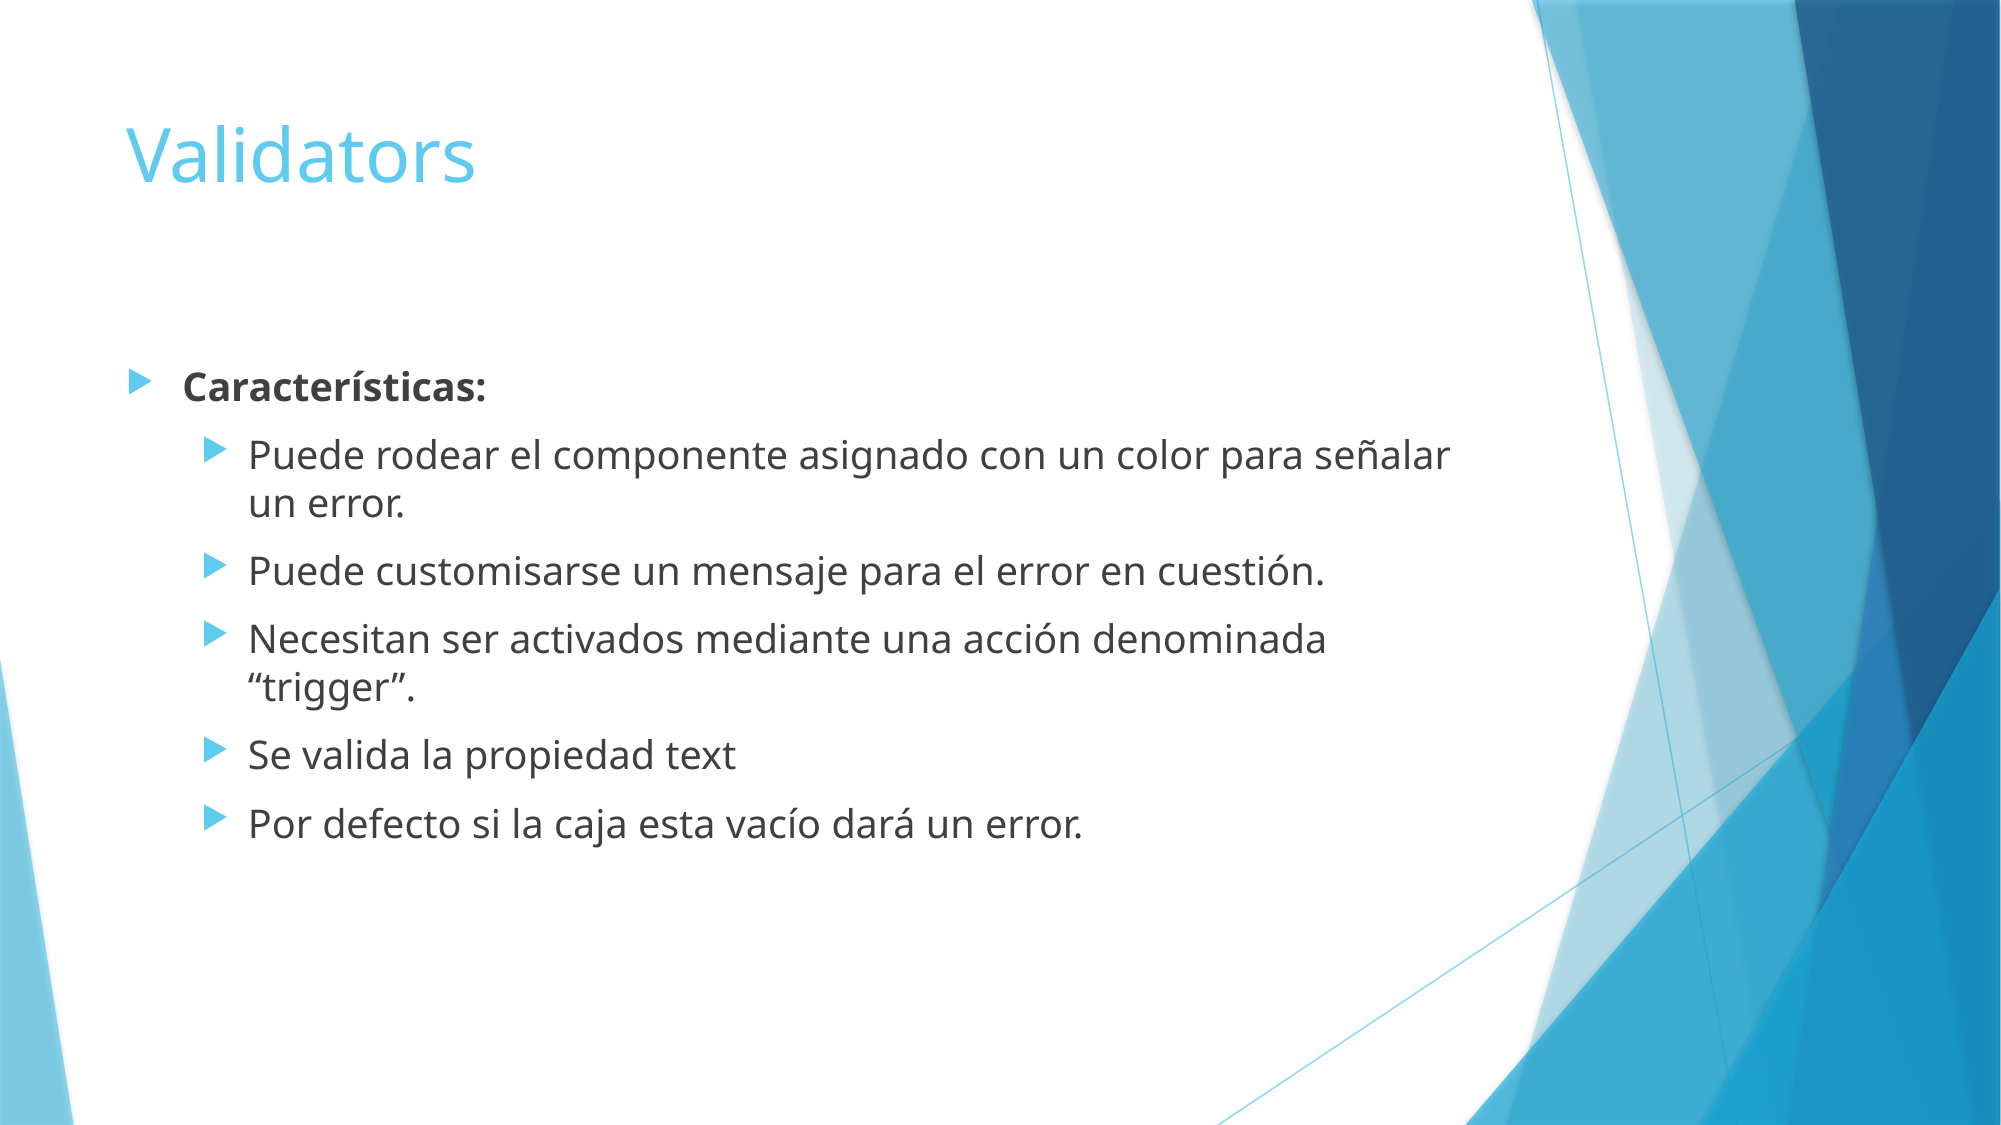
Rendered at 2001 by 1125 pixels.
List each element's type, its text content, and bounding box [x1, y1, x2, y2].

title Validators [111, 99, 1522, 317]
list Características: Puede rodear el componente asignado con un color para señalar un error. Puede customisarse un mensaje para el error en cuestión. Necesitan ser activados mediante una acción denominada “trigger”. Se valida la propiedad text Por defecto si la caja esta vacío dará un error. [111, 354, 1522, 992]
